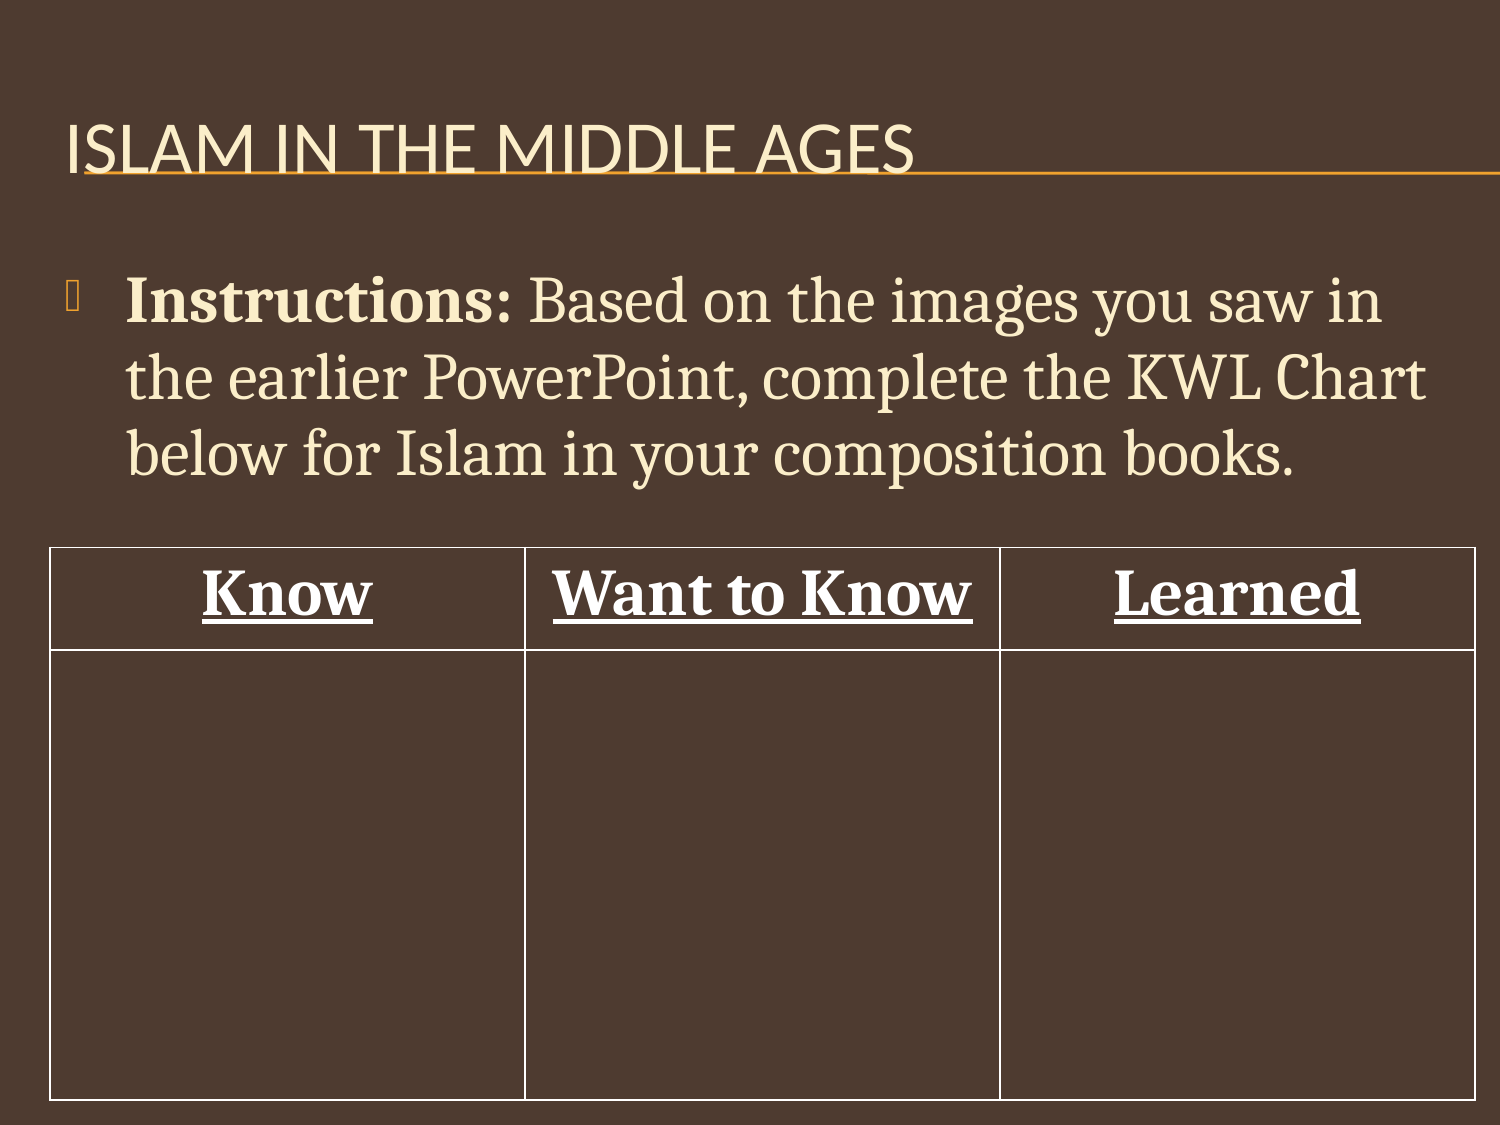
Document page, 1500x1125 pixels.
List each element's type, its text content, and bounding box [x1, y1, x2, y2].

table_header Know [51, 548, 524, 649]
table_header Learned [1001, 548, 1474, 649]
table_header Want to Know [526, 548, 999, 649]
table_cell [51, 651, 524, 1099]
table_cell [526, 651, 999, 1099]
text_box Instructions: Based on the images you saw in the earlier PowerPoint, complete the KWL Chart below for Islam in your composition books. [49, 254, 1475, 513]
title Islam in the middle ages [50, 75, 1475, 213]
table_cell [1001, 651, 1474, 1099]
